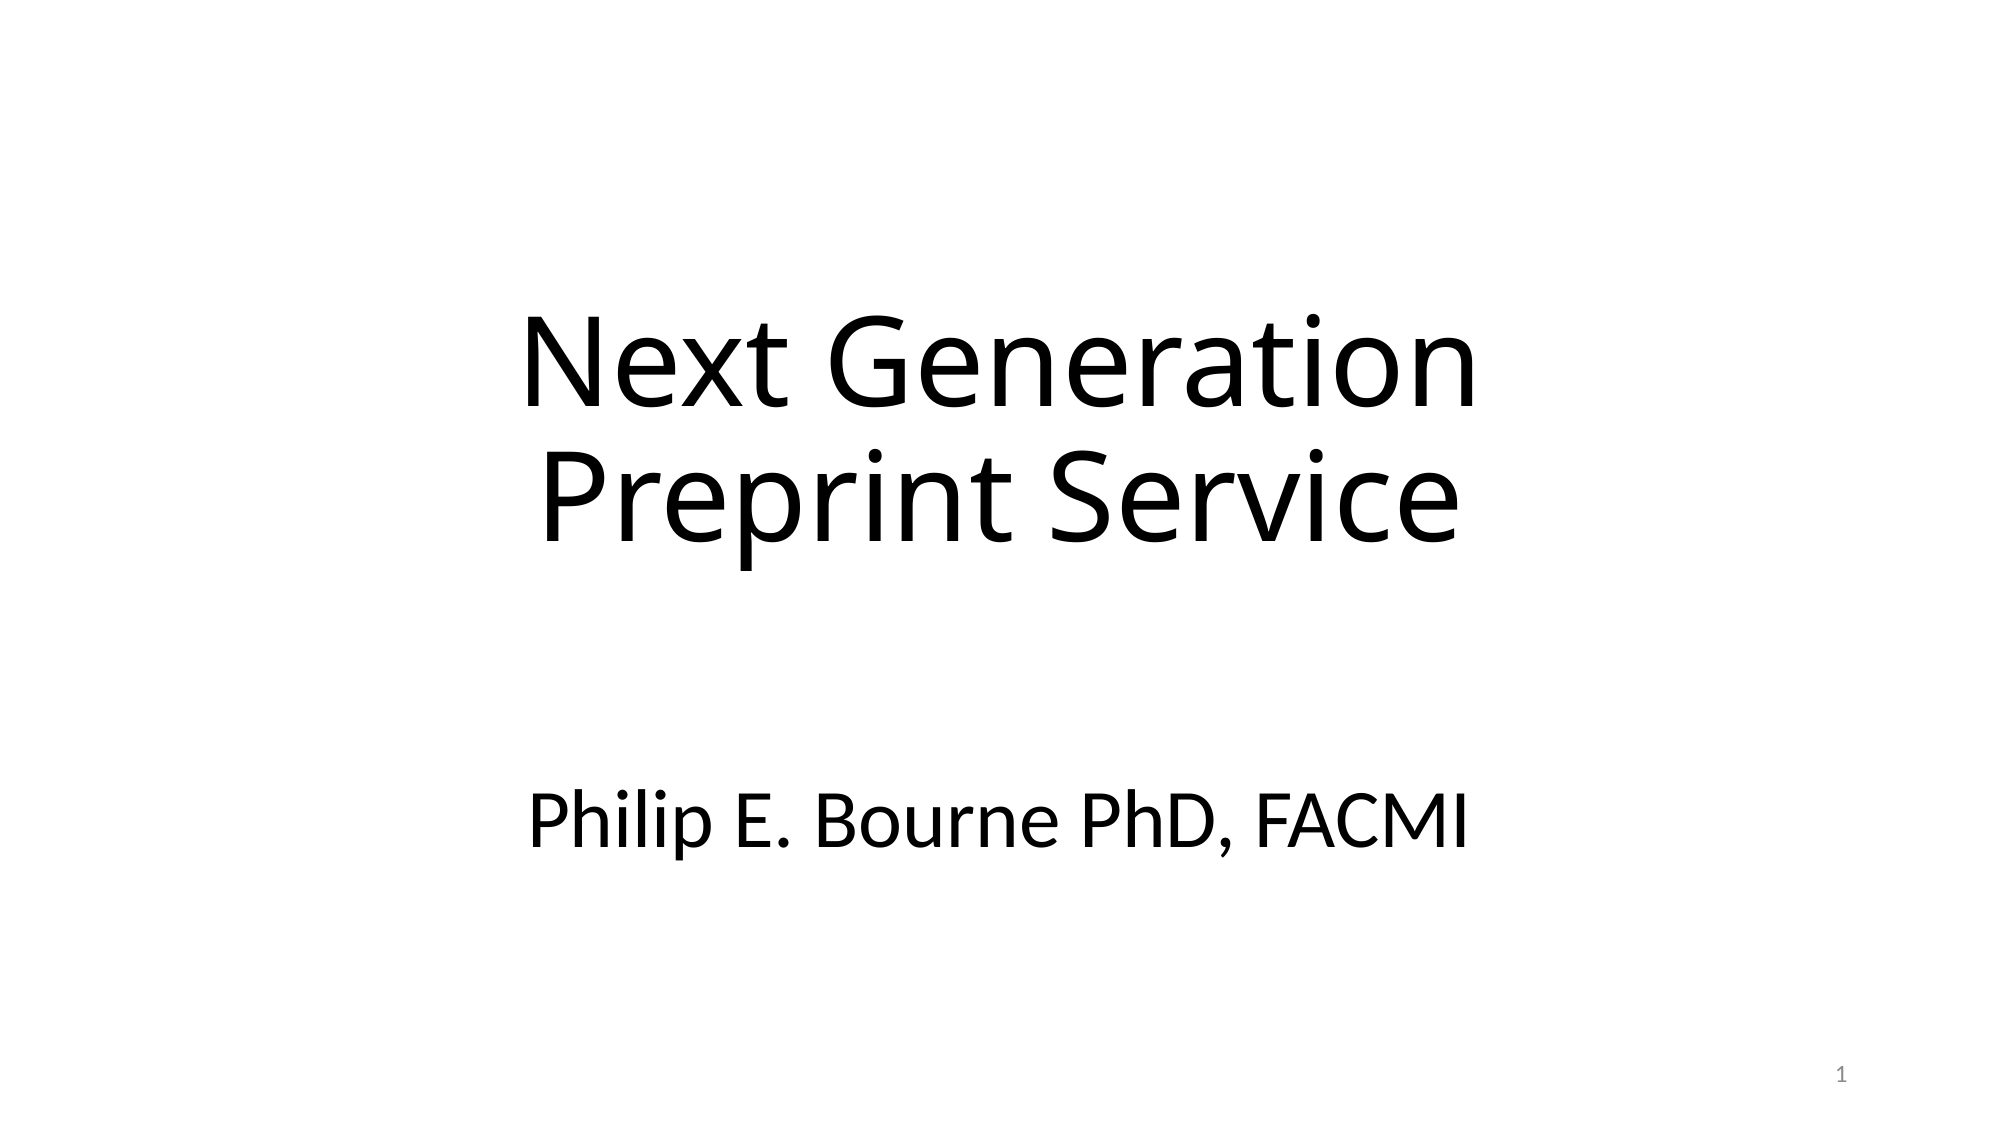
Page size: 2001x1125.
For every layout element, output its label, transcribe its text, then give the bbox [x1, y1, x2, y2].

subtitle Philip E. Bourne PhD, FACMI [249, 768, 1750, 1040]
slide_number 1 [1412, 1042, 1863, 1103]
title Next Generation Preprint Service [249, 184, 1750, 576]
